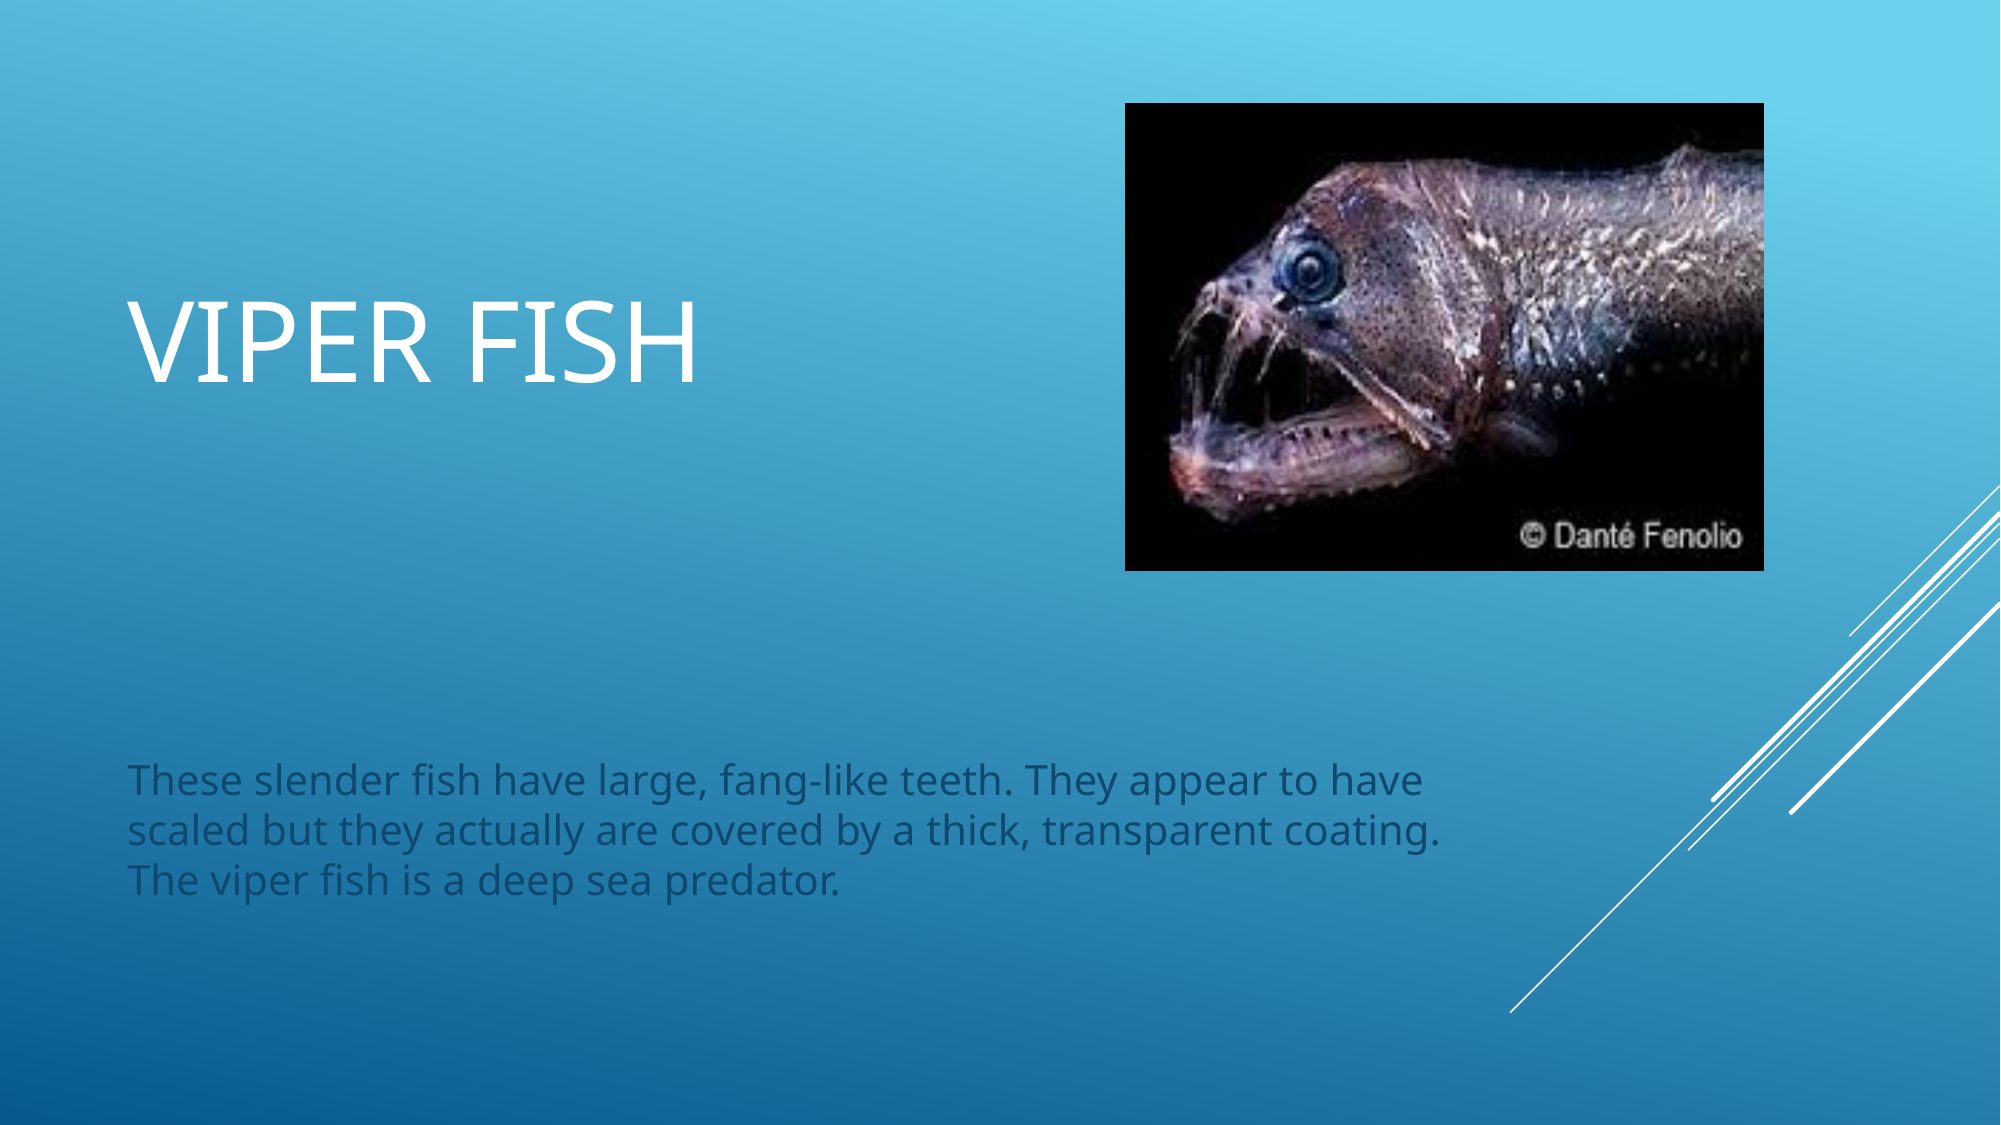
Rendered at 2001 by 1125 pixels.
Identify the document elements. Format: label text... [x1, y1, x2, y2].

picture [1125, 103, 1764, 572]
title Viper Fish [112, 112, 1125, 563]
list These slender fish have large, fang-like teeth. They appear to have scaled but they actually are covered by a thick, transparent coating. The viper fish is a deep sea predator. [112, 675, 1513, 984]
